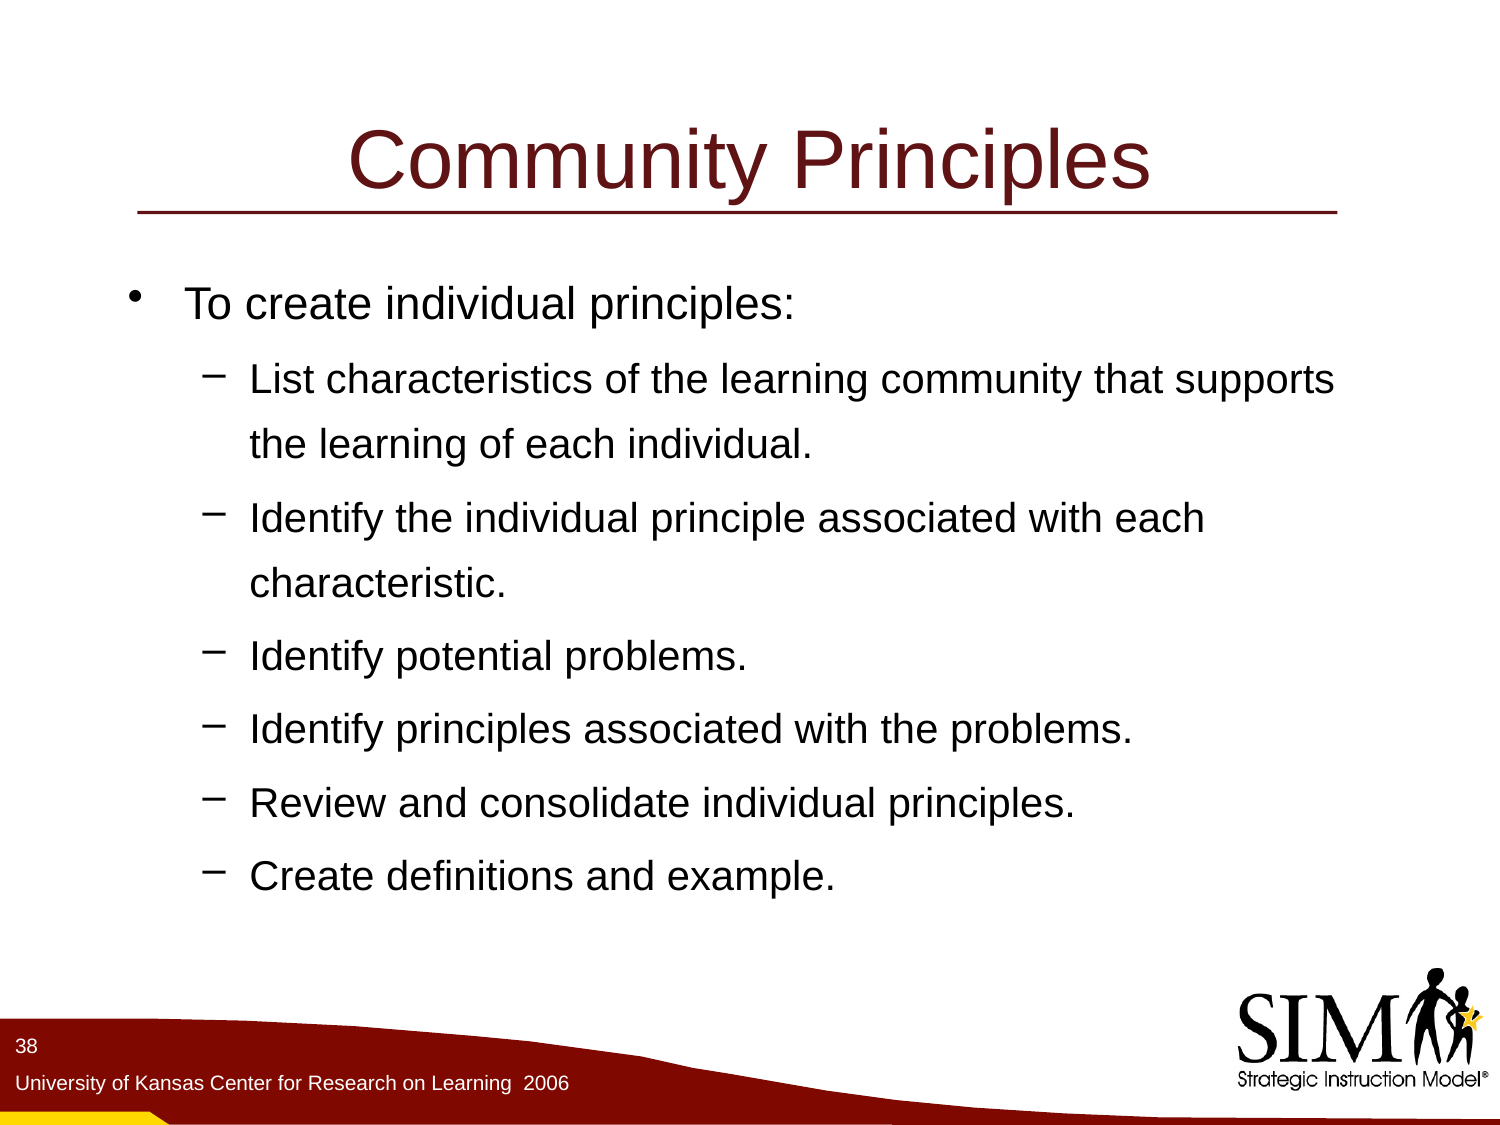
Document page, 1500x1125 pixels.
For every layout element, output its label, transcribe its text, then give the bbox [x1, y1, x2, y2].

picture [1231, 954, 1497, 1106]
title Community Principles [112, 74, 1388, 213]
footer University of Kansas Center for Research on Learning 2006 [0, 1062, 626, 1101]
slide_number 38 [0, 1024, 313, 1062]
list To create individual principles: List characteristics of the learning community that supports the learning of each individual. Identify the individual principle associated with each characteristic. Identify potential problems. Identify principles associated with the problems. Review and consolidate individual principles. Create definitions and example. [112, 249, 1388, 901]
